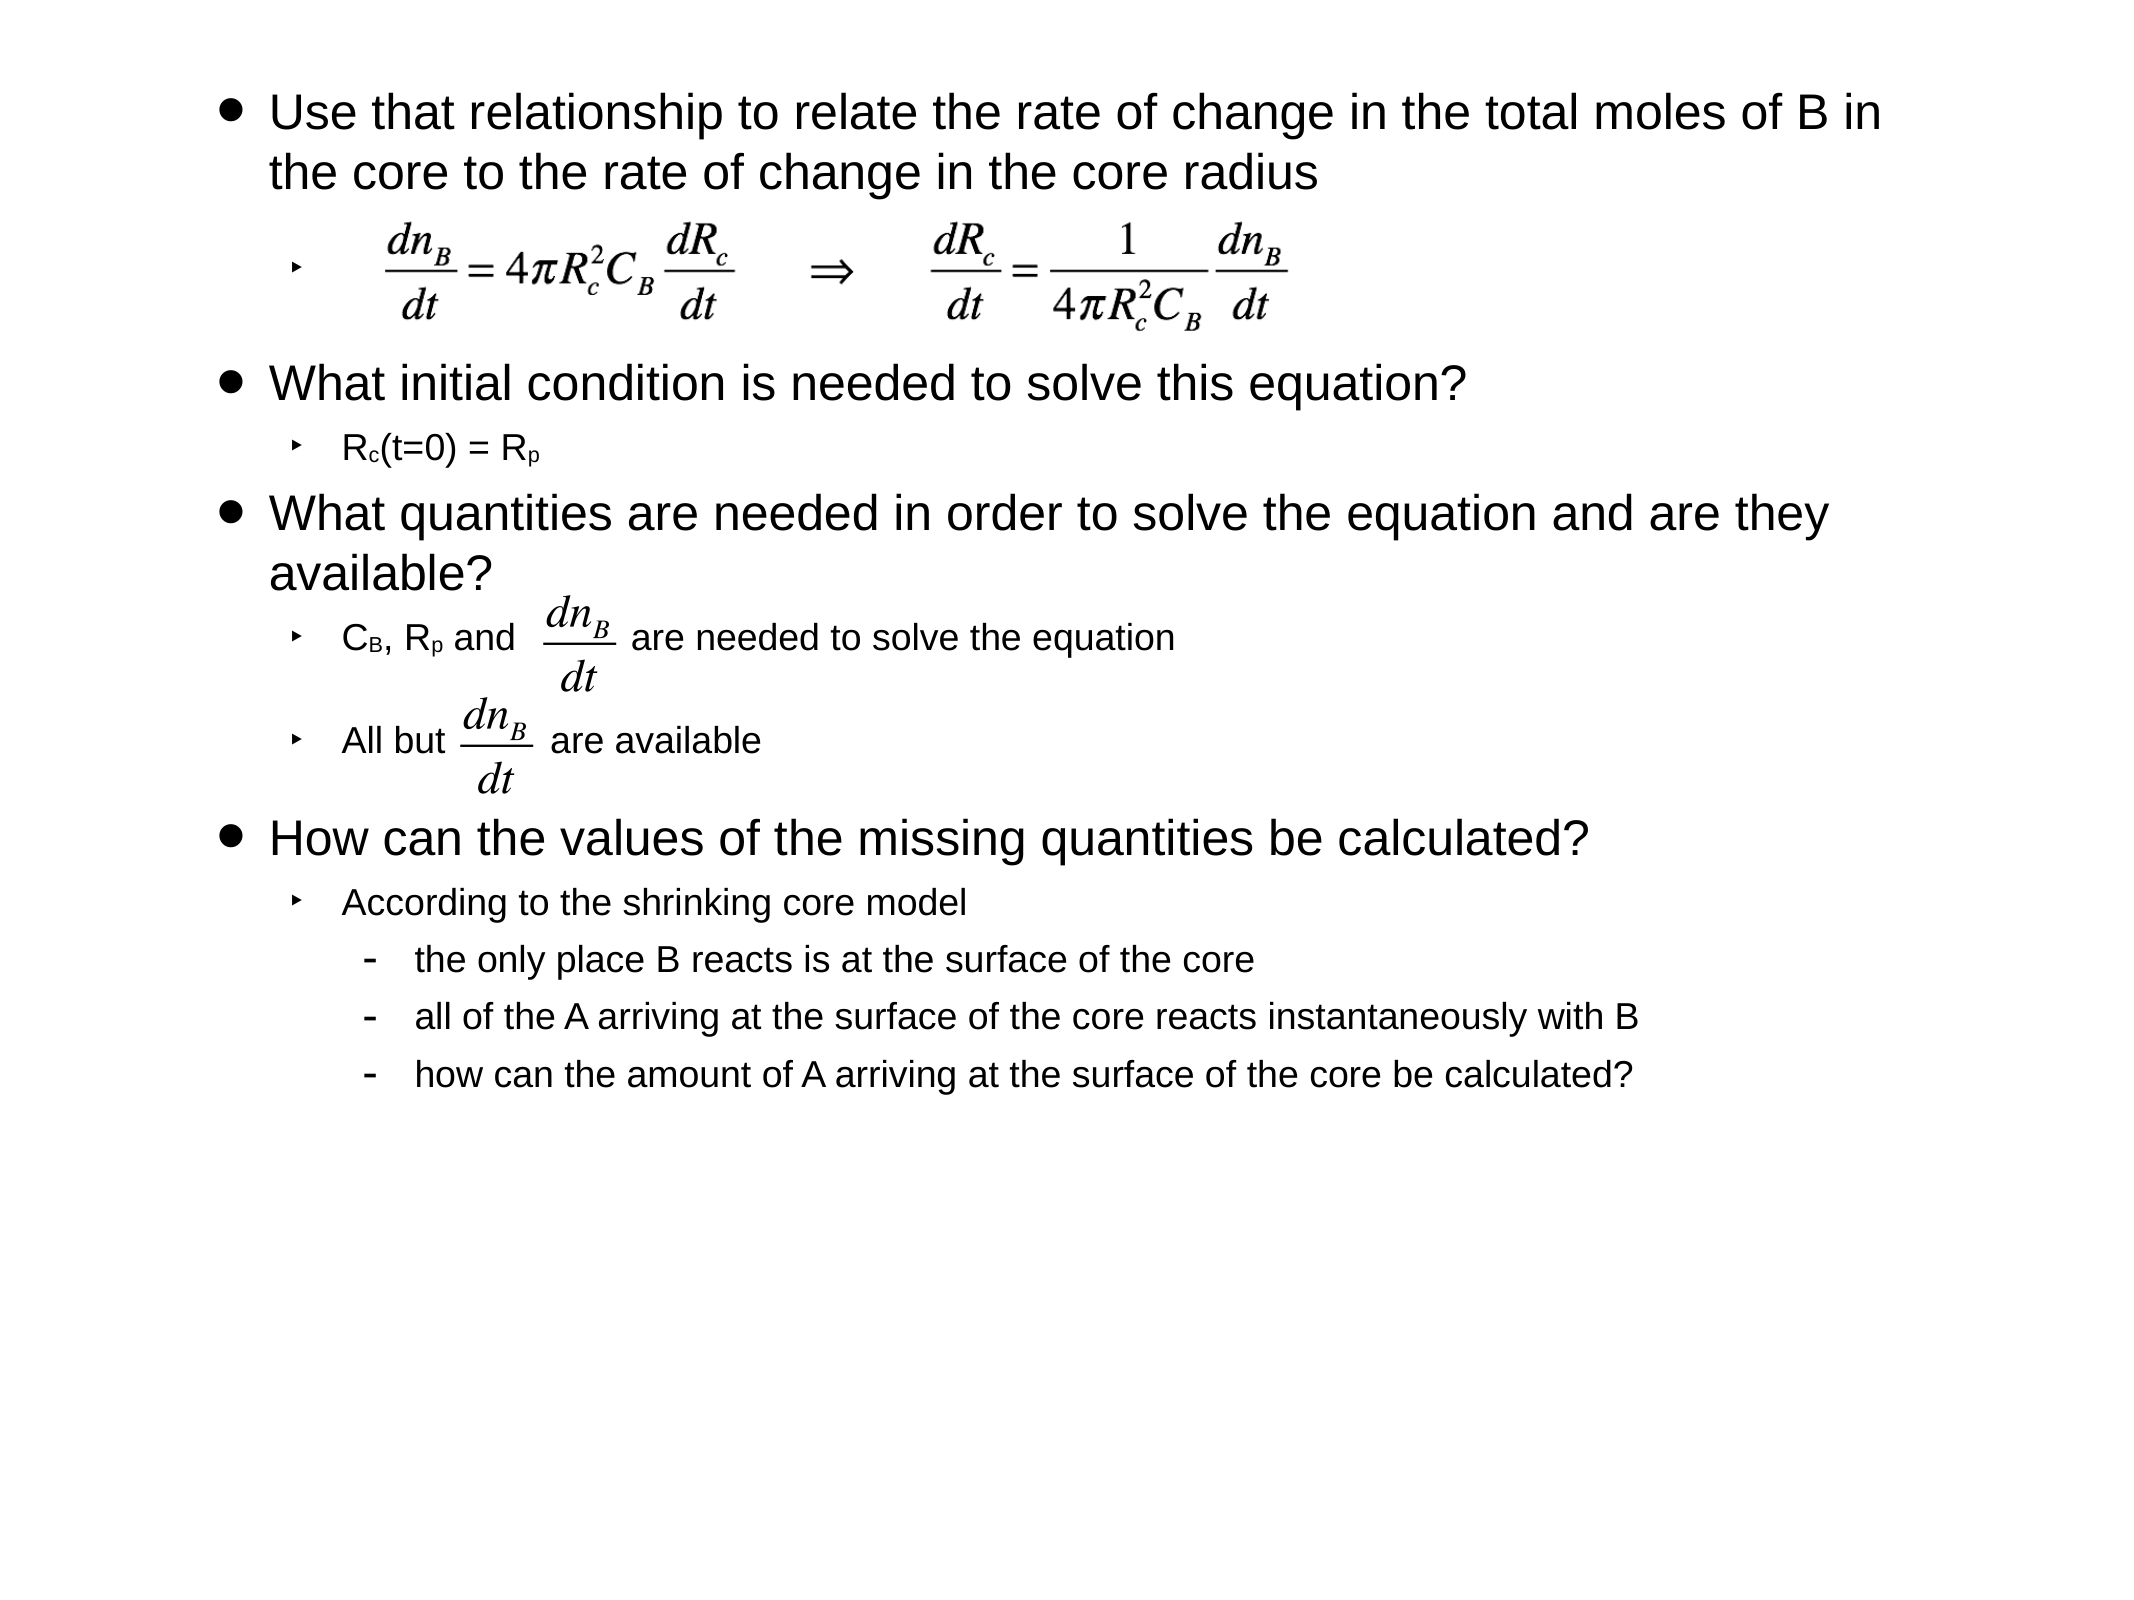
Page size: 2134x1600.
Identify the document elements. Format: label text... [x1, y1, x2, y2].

picture [456, 689, 538, 798]
picture [539, 587, 621, 696]
list Use that relationship to relate the rate of change in the total moles of B in the core to the rate of change in the core radius What initial condition is needed to solve this equation? Rc(t=0) = Rp What quantities are needed in order to solve the equation and are they available? CB, Rp and are needed to solve the equation All but are available How can the values of the missing quantities be calculated? According to the shrinking core model the only place B reacts is at the surface of the core all of the A arriving at the surface of the core reacts instantaneously with B how can the amount of A arriving at the surface of the core be calculated? [208, 70, 1925, 1478]
picture [381, 214, 1294, 336]
